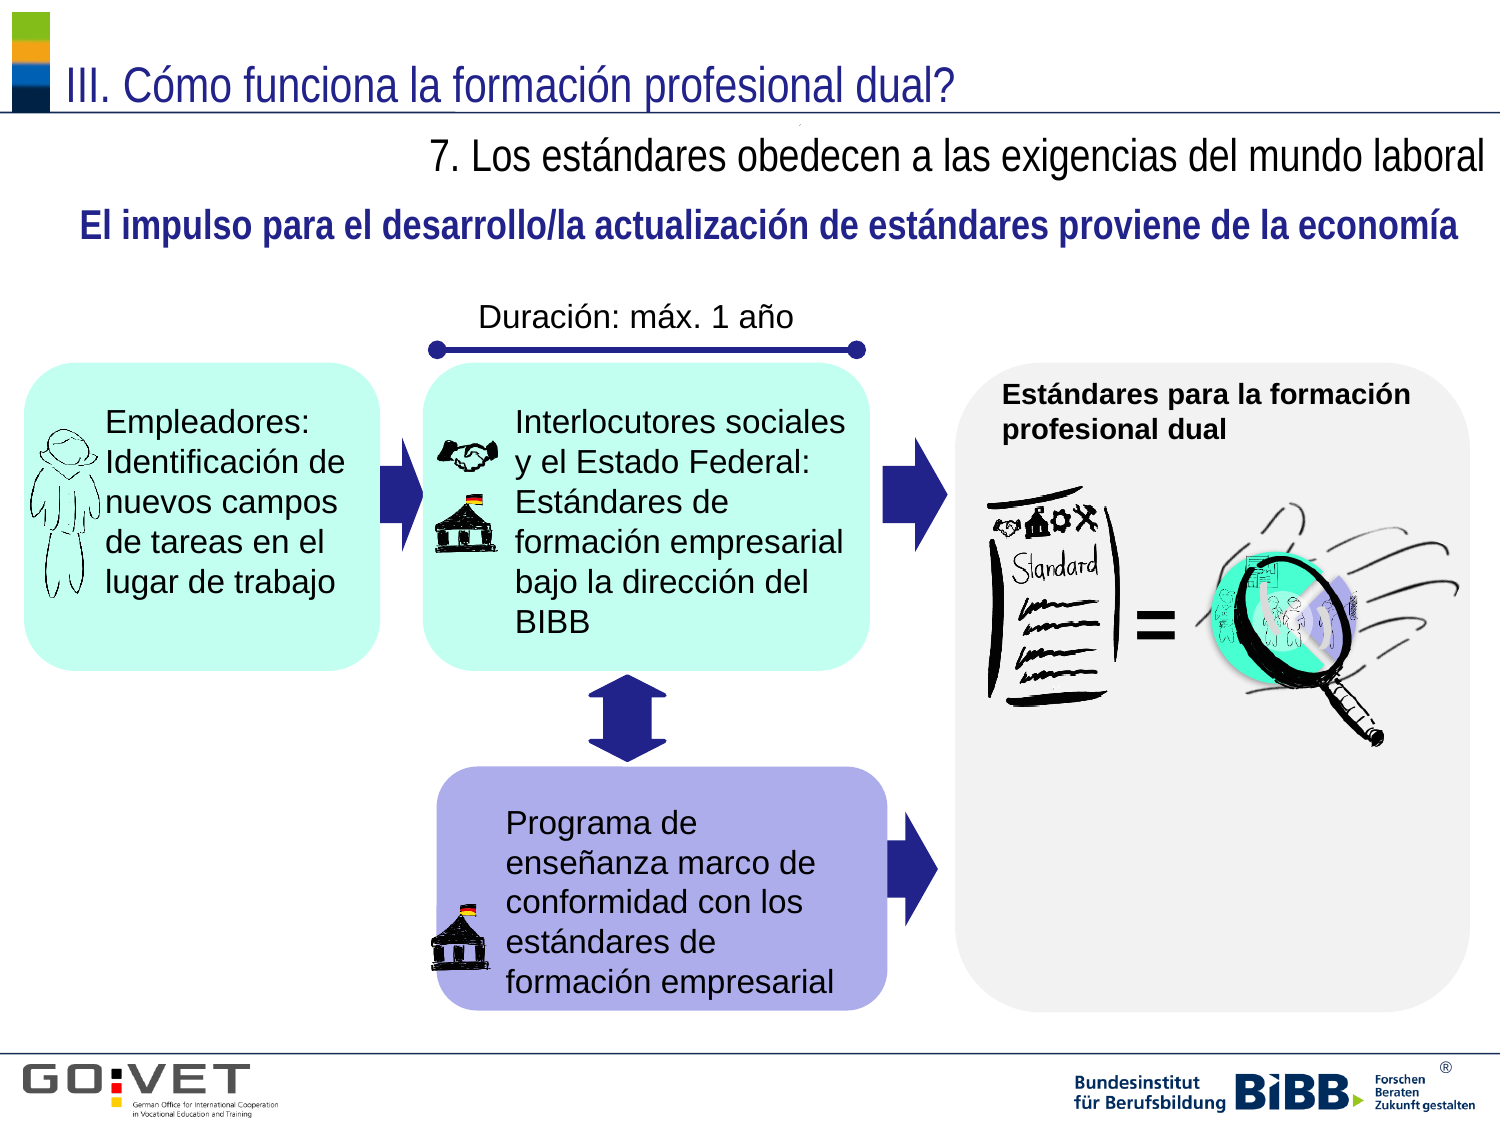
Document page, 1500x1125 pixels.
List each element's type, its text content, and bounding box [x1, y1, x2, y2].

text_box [431, 766, 888, 1011]
picture [23, 1063, 278, 1118]
picture [12, 12, 50, 113]
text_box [23, 362, 374, 672]
text_box [588, 680, 667, 762]
text_box III. Cómo funciona la formación profesional dual? [50, 44, 1500, 107]
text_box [379, 287, 874, 672]
picture [1074, 1073, 1475, 1113]
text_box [872, 362, 1472, 1013]
text_box El impulso para el desarrollo/la actualización de estándares proviene de la economía [64, 190, 1500, 305]
title 7. Los estándares obedecen a las exigencias del mundo laboral [35, 118, 1500, 191]
